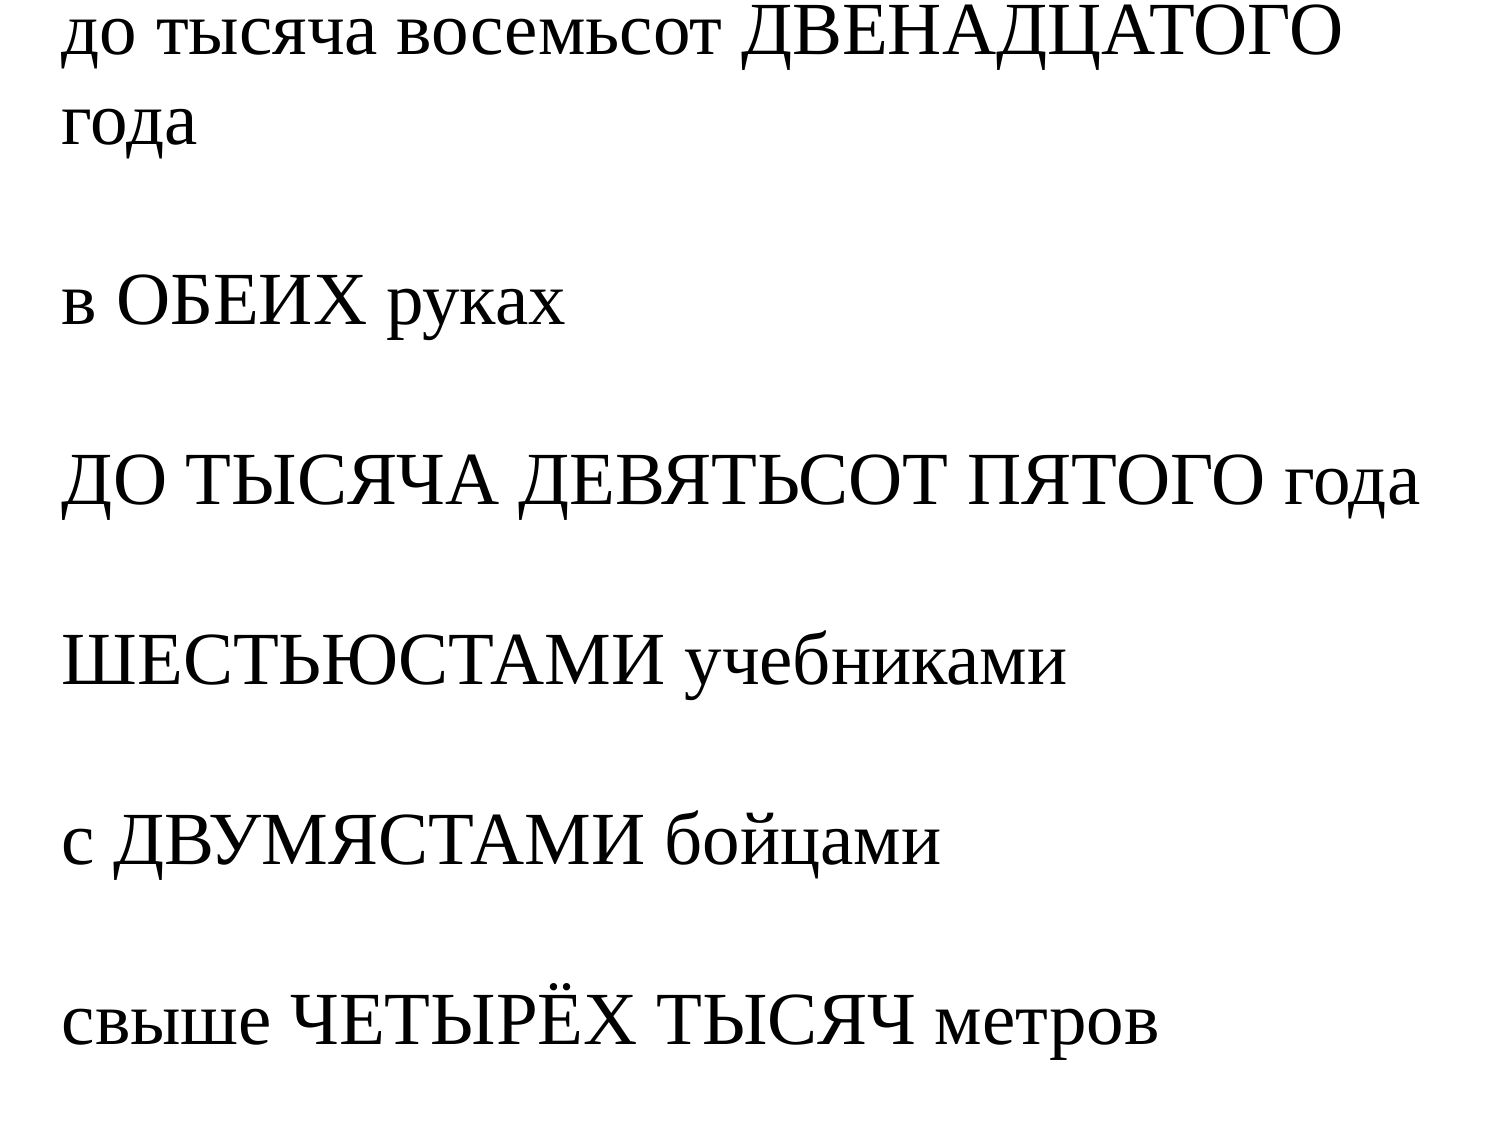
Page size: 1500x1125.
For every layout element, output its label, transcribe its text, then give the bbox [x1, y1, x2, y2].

text_box в ДВУХСТАХ метрах до тысяча восемьсот ДВЕНАДЦАТОГО года в ОБЕИХ руках ДО ТЫСЯЧА ДЕВЯТЬСОТ ПЯТОГО года ШЕСТЬЮСТАМИ учебниками с ДВУМЯСТАМИ бойцами свыше ЧЕТЫРЁХ ТЫСЯЧ метров [47, 0, 1500, 1067]
